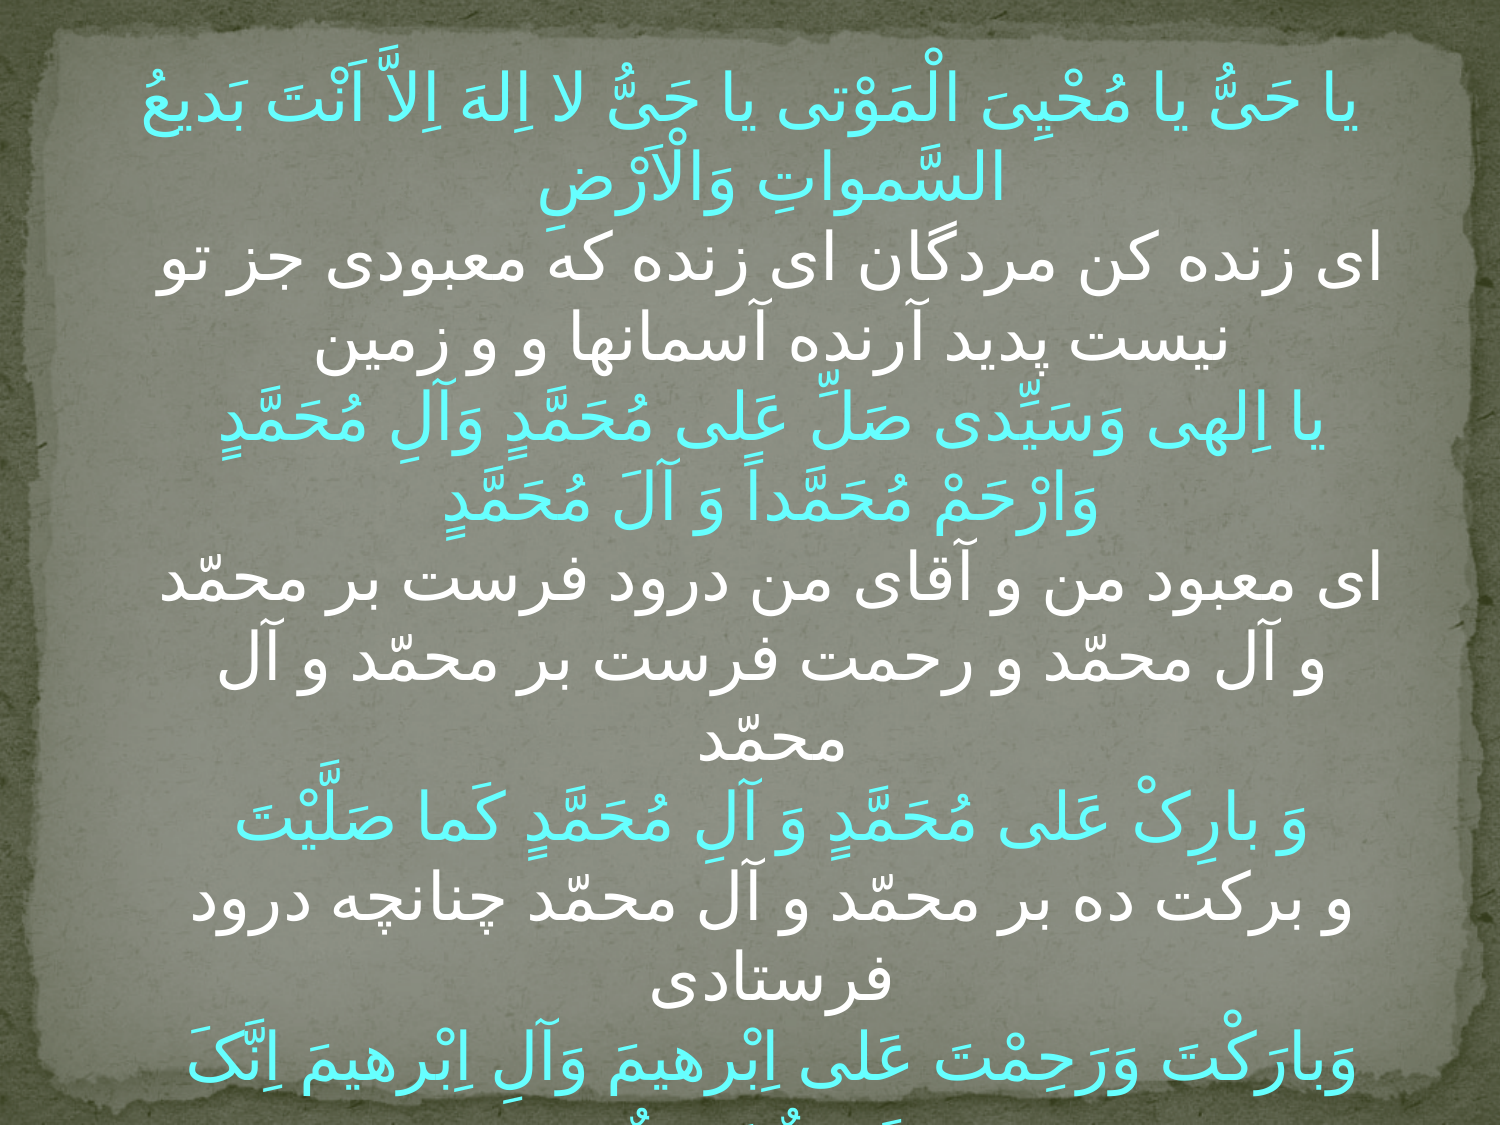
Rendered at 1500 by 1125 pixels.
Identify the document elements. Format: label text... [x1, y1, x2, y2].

list یا حَىُّ یا مُحْیِىَ الْمَوْتى‏ یا حَىُّ لا اِلهَ اِلاَّ اَنْتَ بَدیعُ السَّمواتِ‏ وَالْاَرْضِ اى زنده کن مردگان اى زنده که معبودى جز تو نیست پدید آرنده آسمانها و و زمین یا اِلهى‏ وَسَیِّدى صَلِّ عَلى‏ مُحَمَّدٍ وَآلِ مُحَمَّدٍ وَارْحَمْ‏ مُحَمَّداً وَ آلَ مُحَمَّدٍ اى معبود من و آقاى من درود فرست بر محمّد و آل محمّد و رحمت فرست بر محمّد و آل محمّد وَ بارِکْ عَلى‏ مُحَمَّدٍ وَ آلِ مُحَمَّدٍ کَما صَلَّیْتَ‏ و برکت ده بر محمّد و آل محمّد چنانچه درود فرستادى‏ وَبارَکْتَ وَرَحِمْتَ عَلى‏ اِبْرهیمَ وَآلِ اِبْرهیمَ اِنَّکَ حَمیدٌ مَجیدٌ و برکت دادى و رحمت فرستادى بر ابراهیم و آل ابراهیم که به راستى تویى ستوده و بزرگوار [75, 46, 1425, 1000]
